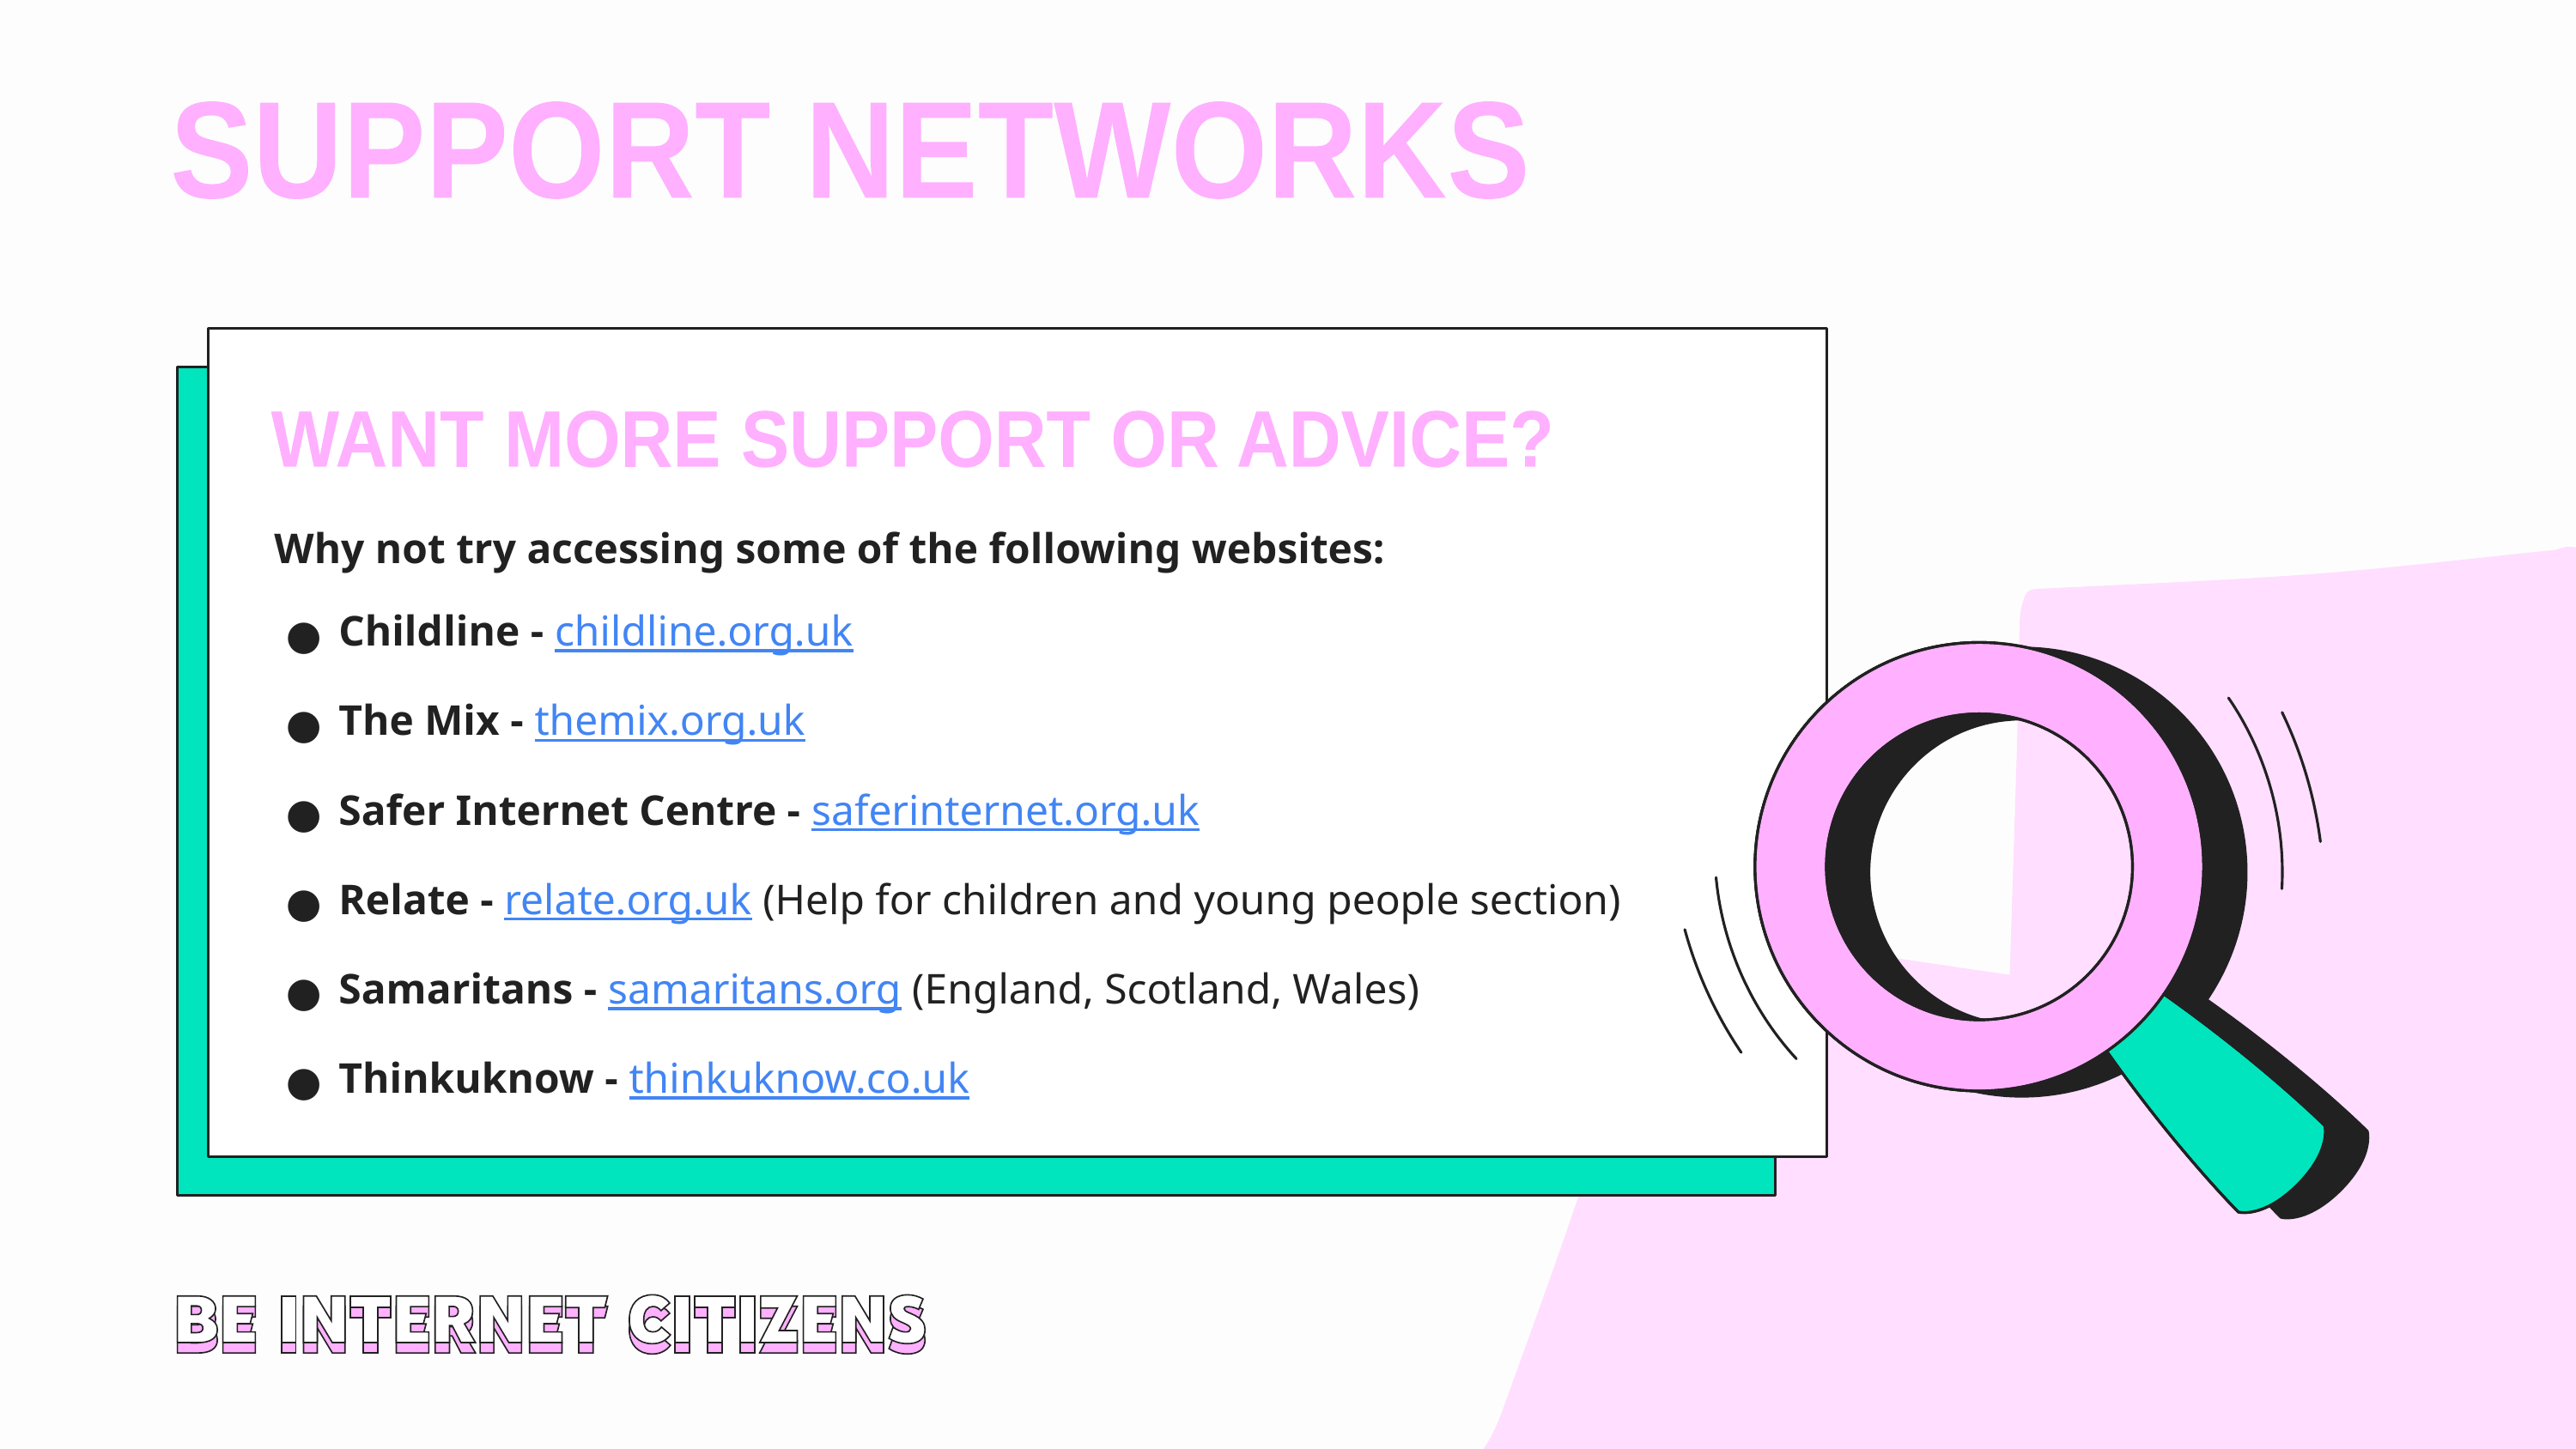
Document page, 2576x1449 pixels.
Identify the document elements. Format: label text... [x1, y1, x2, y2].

text_box [1754, 642, 2204, 1090]
text_box [2033, 648, 2368, 1218]
text_box [1483, 547, 2576, 1449]
text_box Why not try accessing some of the following websites: Childline - childline.org.uk The Mix - themix.org.uk Safer Internet Centre - saferinternet.org.uk Relate - relate.org.uk (Help for children and young people section) Samaritans - samaritans.org (England, Scotland, Wales) Thinkuknow - thinkuknow.co.uk [261, 504, 1689, 1121]
text_box [1973, 1052, 2122, 1097]
text_box [1826, 714, 2017, 1020]
text_box [177, 367, 1776, 1196]
text_box [208, 328, 1827, 1157]
text_box [2107, 994, 2326, 1212]
